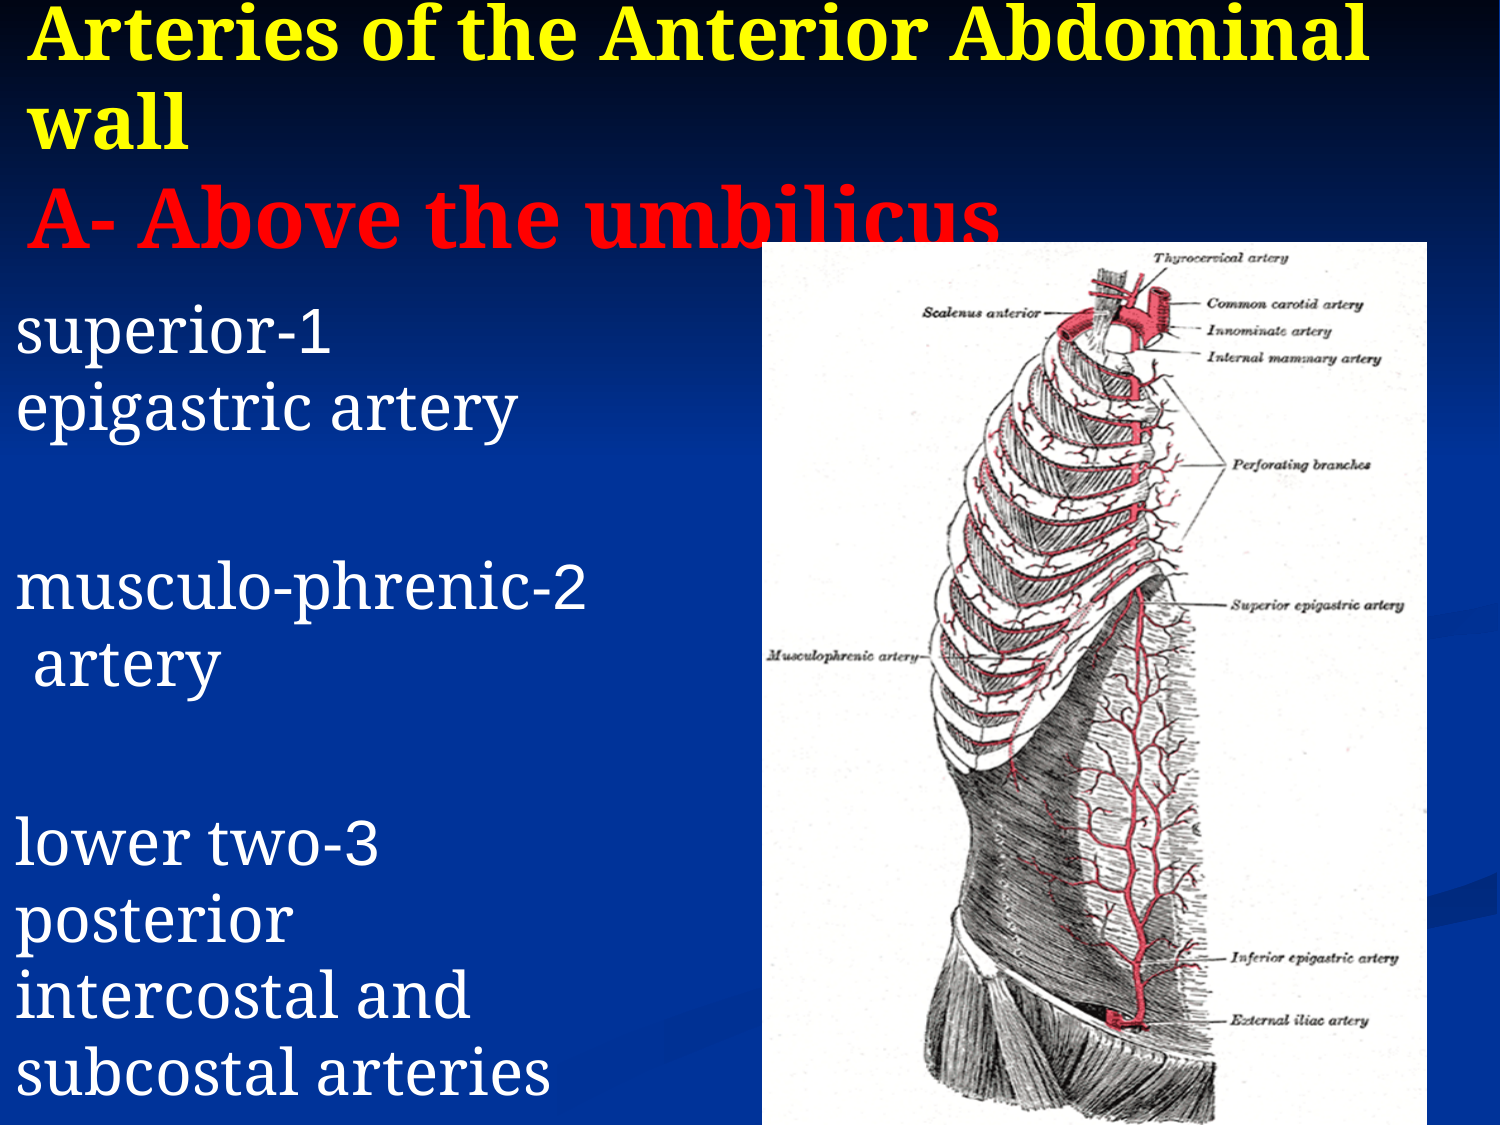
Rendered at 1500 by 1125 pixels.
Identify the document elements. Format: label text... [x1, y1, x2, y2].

title Arteries of the Anterior Abdominal wall A- Above the umbilicus [12, 0, 1463, 250]
picture [762, 242, 1427, 1125]
list 1-superior epigastric artery 2-musculo-phrenic artery 3-lower two posterior intercostal and subcostal arteries [0, 282, 650, 1125]
